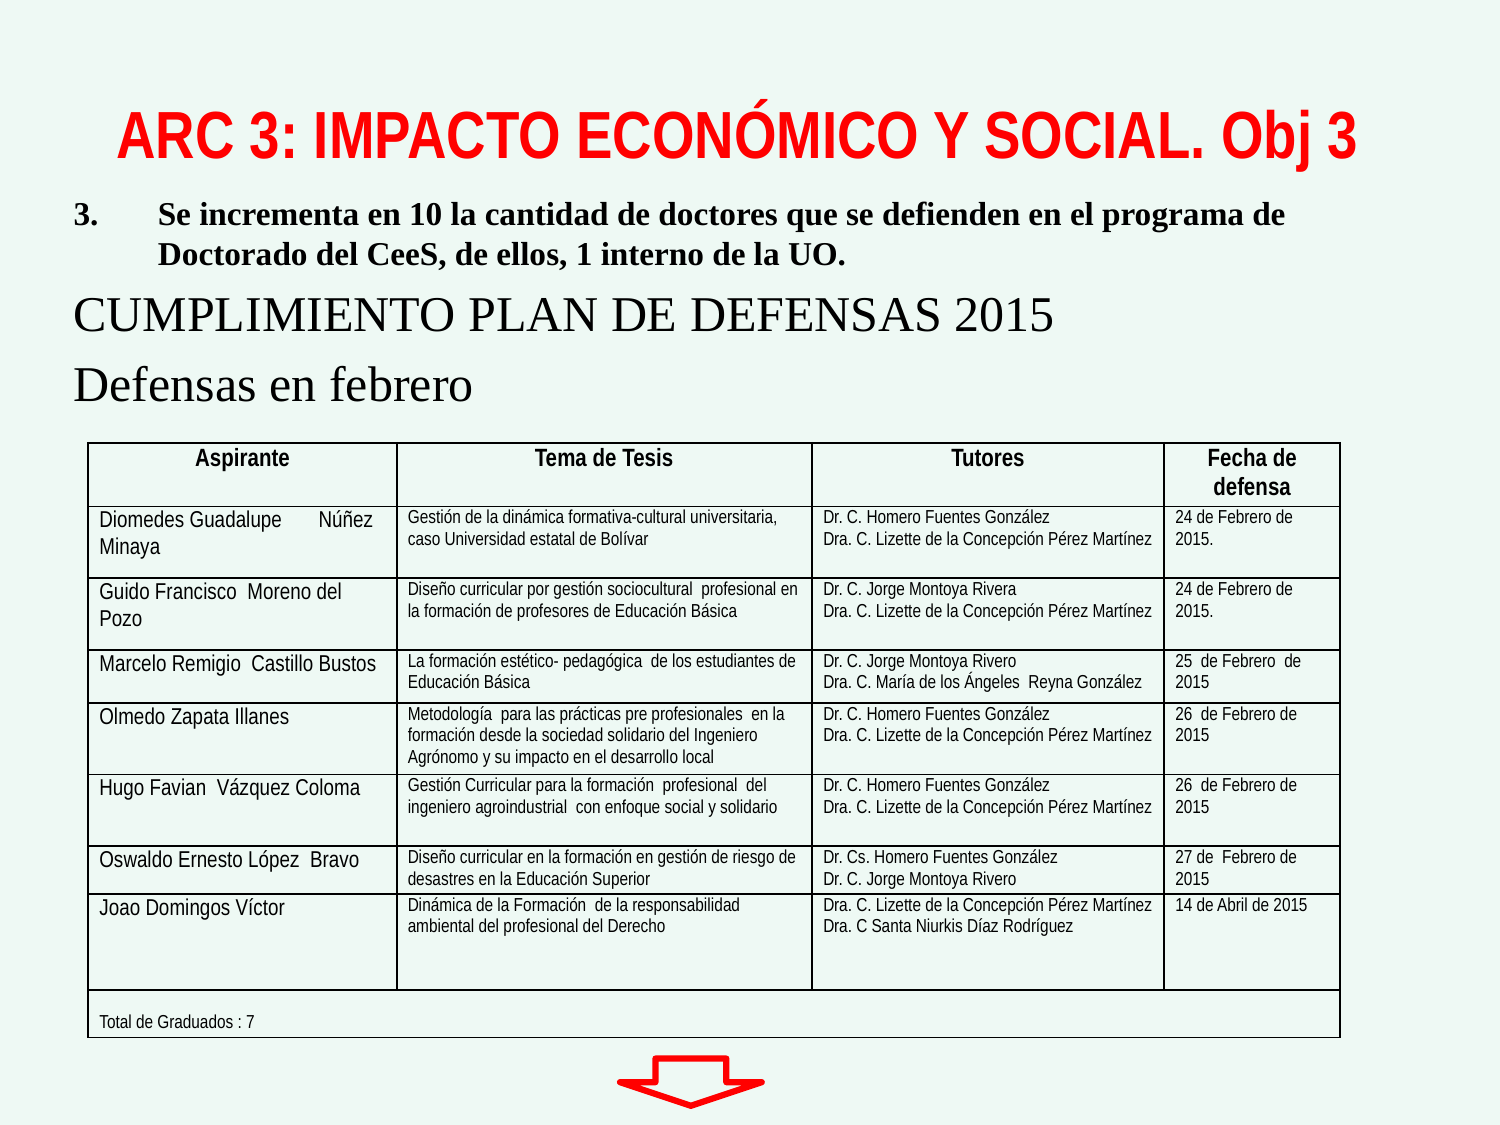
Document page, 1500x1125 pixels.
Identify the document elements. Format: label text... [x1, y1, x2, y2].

table_header Fecha de defensa [1165, 444, 1339, 506]
table_cell Diomedes Guadalupe Núñez Minaya [89, 507, 396, 577]
table_cell Dinámica de la Formación de la responsabilidad ambiental del profesional del Derecho [398, 895, 811, 989]
text_box [620, 1058, 762, 1106]
title ARC 3: IMPACTO ECONÓMICO Y SOCIAL. Obj 3 [88, 78, 1388, 184]
table_cell Diseño curricular en la formación en gestión de riesgo de desastres en la Educación Superior [398, 847, 811, 893]
table_header Aspirante [89, 444, 396, 506]
table_cell Dra. C. Lizette de la Concepción Pérez Martínez Dra. C Santa Niurkis Díaz Rodríguez [813, 895, 1163, 989]
table_cell Dr. C. Jorge Montoya Rivera Dra. C. Lizette de la Concepción Pérez Martínez [813, 579, 1163, 649]
table_cell La formación estético- pedagógica de los estudiantes de Educación Básica [398, 651, 811, 702]
table_cell Metodología para las prácticas pre profesionales en la formación desde la sociedad solidario del Ingeniero Agrónomo y su impacto en el desarrollo local [398, 704, 811, 774]
table_header Tutores [813, 444, 1163, 506]
table_cell Hugo Favian Vázquez Coloma [89, 775, 396, 845]
table_cell 27 de Febrero de 2015 [1165, 847, 1339, 893]
table_cell 24 de Febrero de 2015. [1165, 507, 1339, 577]
table_cell Dr. C. Homero Fuentes González Dra. C. Lizette de la Concepción Pérez Martínez [813, 704, 1163, 774]
table_cell 14 de Abril de 2015 [1165, 895, 1339, 989]
table_cell Dr. Cs. Homero Fuentes González Dr. C. Jorge Montoya Rivero [813, 847, 1163, 893]
table_cell Marcelo Remigio Castillo Bustos [89, 651, 396, 702]
table_cell Dr. C. Jorge Montoya Rivero Dra. C. María de los Ángeles Reyna González [813, 651, 1163, 702]
table_cell Guido Francisco Moreno del Pozo [89, 579, 396, 649]
table_cell Gestión de la dinámica formativa-cultural universitaria, caso Universidad estatal de Bolívar [398, 507, 811, 577]
table_cell 25 de Febrero de 2015 [1165, 651, 1339, 702]
table_cell 26 de Febrero de 2015 [1165, 775, 1339, 845]
table_cell Olmedo Zapata Illanes [89, 704, 396, 774]
table_header Tema de Tesis [398, 444, 811, 506]
table_cell Dr. C. Homero Fuentes González Dra. C. Lizette de la Concepción Pérez Martínez [813, 507, 1163, 577]
list Se incrementa en 10 la cantidad de doctores que se defienden en el programa de Doctorado del CeeS, de ellos, 1 interno de la UO. CUMPLIMIENTO PLAN DE DEFENSAS 2015 Defensas en febrero [58, 184, 1412, 350]
table_cell 24 de Febrero de 2015. [1165, 579, 1339, 649]
table_cell Diseño curricular por gestión sociocultural profesional en la formación de profesores de Educación Básica [398, 579, 811, 649]
table_cell Joao Domingos Víctor [89, 895, 396, 989]
table_cell Oswaldo Ernesto López Bravo [89, 847, 396, 893]
table_cell 26 de Febrero de 2015 [1165, 704, 1339, 774]
table_cell Gestión Curricular para la formación profesional del ingeniero agroindustrial con enfoque social y solidario [398, 775, 811, 845]
table_cell Total de Graduados : 7 [89, 991, 1339, 1037]
table_cell Dr. C. Homero Fuentes González Dra. C. Lizette de la Concepción Pérez Martínez [813, 775, 1163, 845]
